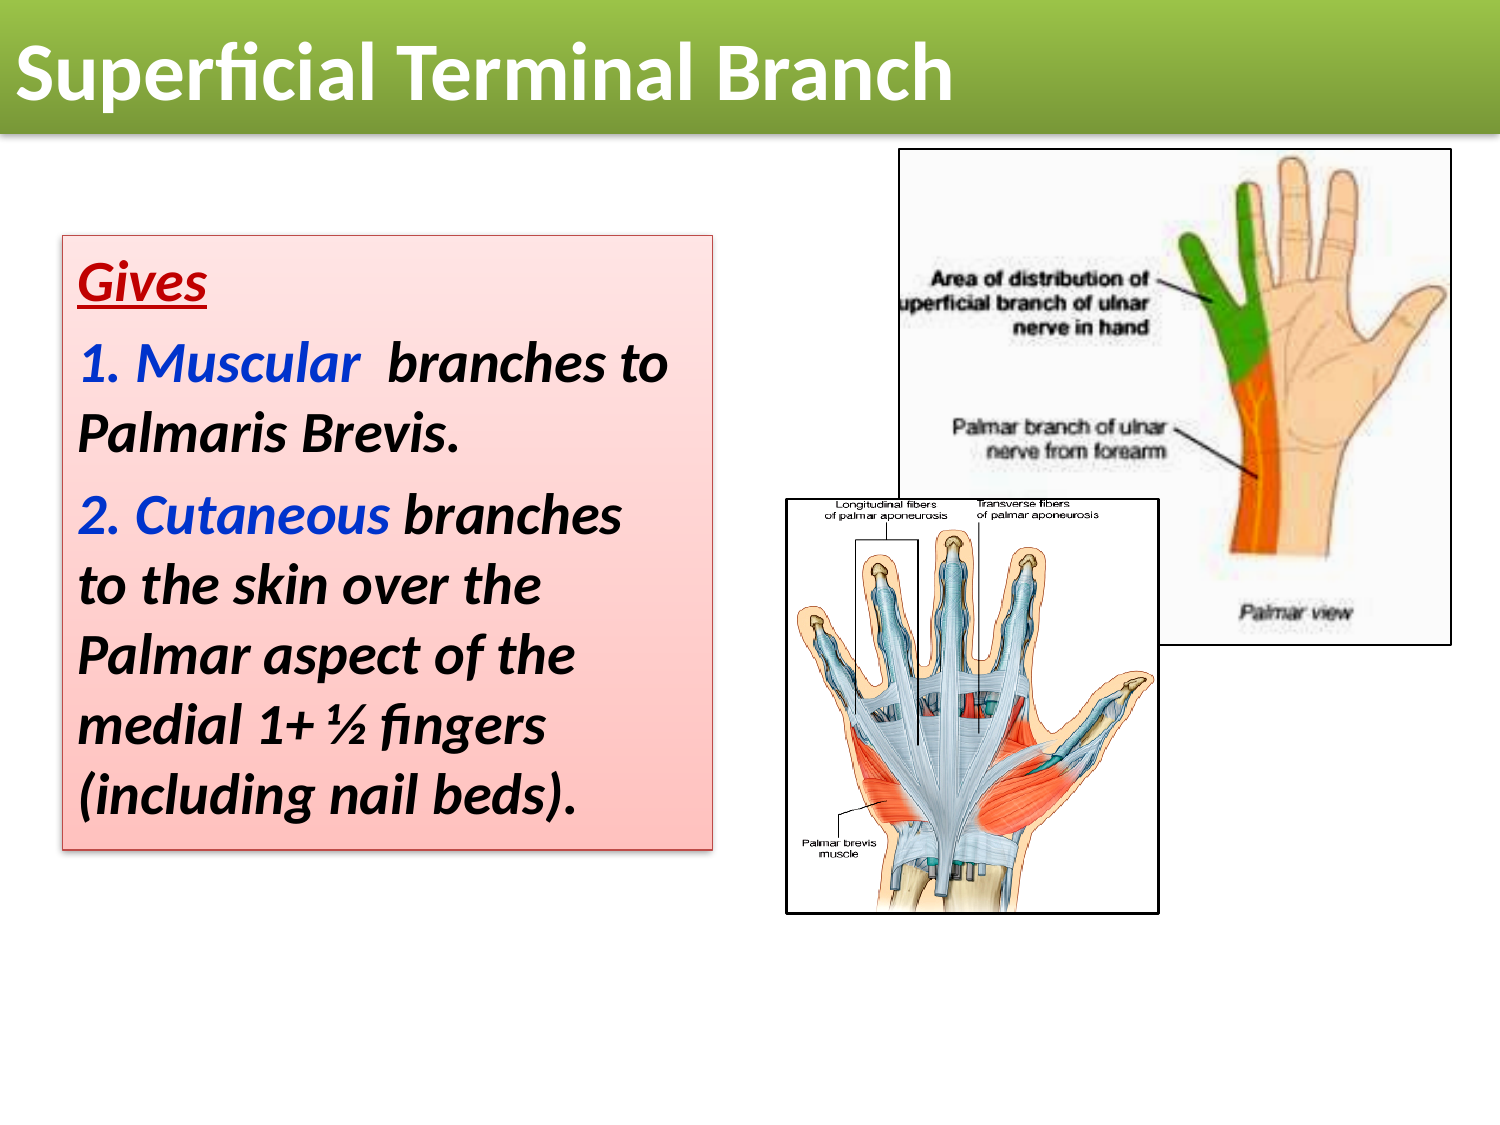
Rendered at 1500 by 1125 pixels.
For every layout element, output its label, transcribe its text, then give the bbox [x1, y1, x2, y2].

picture [787, 499, 1158, 913]
list Gives 1. Muscular branches to Palmaris Brevis. 2. Cutaneous branches to the skin over the Palmar aspect of the medial 1+ ½ fingers (including nail beds). [62, 235, 713, 851]
text_box Superficial Terminal Branch [0, 0, 1500, 134]
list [899, 149, 1451, 645]
